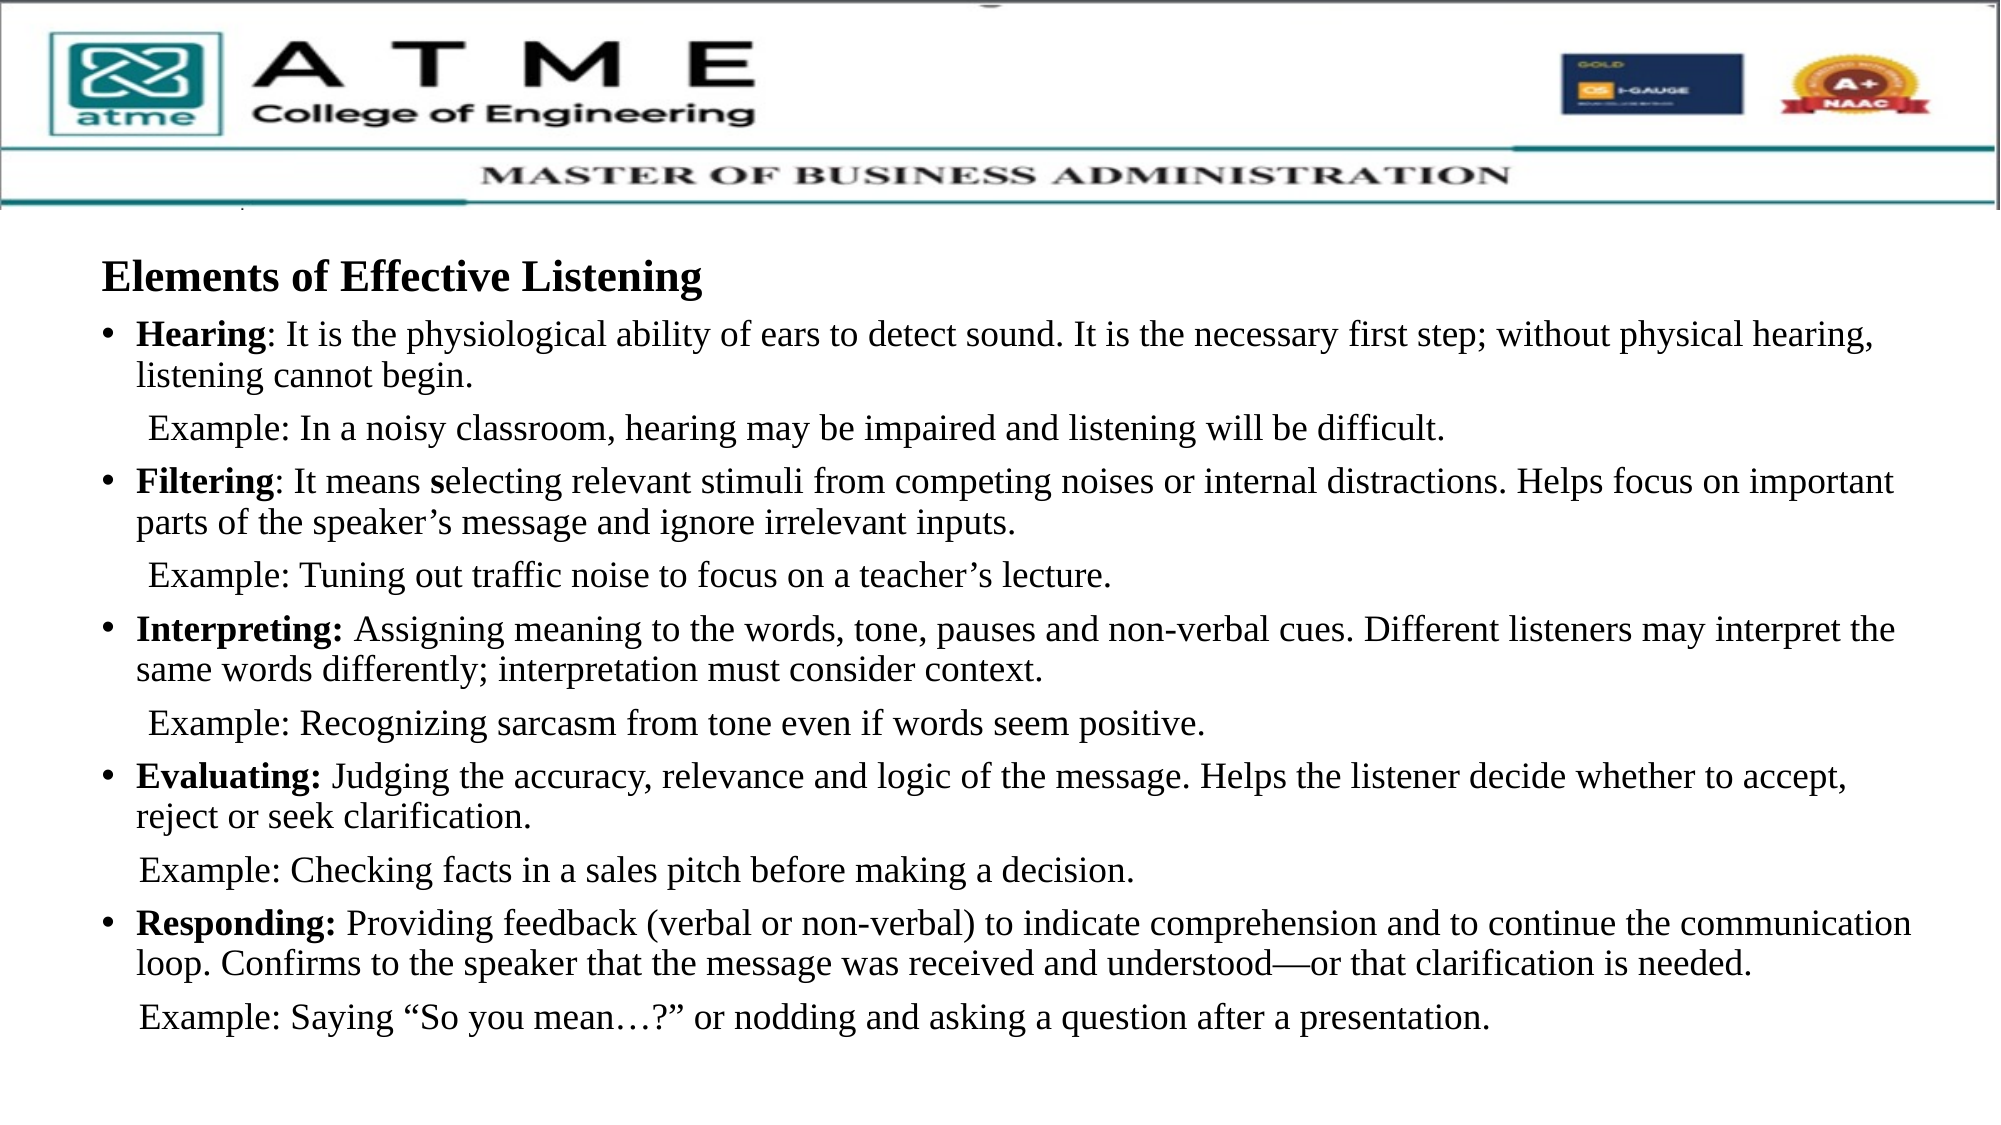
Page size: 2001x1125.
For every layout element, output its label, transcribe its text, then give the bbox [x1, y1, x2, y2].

list Elements of Effective Listening Hearing: It is the physiological ability of ears to detect sound. It is the necessary first step; without physical hearing, listening cannot begin. Example: In a noisy classroom, hearing may be impaired and listening will be difficult. Filtering: It means selecting relevant stimuli from competing noises or internal distractions. Helps focus on important parts of the speaker’s message and ignore irrelevant inputs. Example: Tuning out traffic noise to focus on a teacher’s lecture. Interpreting: Assigning meaning to the words, tone, pauses and non-verbal cues. Different listeners may interpret the same words differently; interpretation must consider context. Example: Recognizing sarcasm from tone even if words seem positive. Evaluating: Judging the accuracy, relevance and logic of the message. Helps the listener decide whether to accept, reject or seek clarification. Example: Checking facts in a sales pitch before making a decision. Responding: Providing feedback (verbal or non-verbal) to indicate comprehension and to continue the communication loop. Confirms to the speaker that the message was received and understood—or that clarification is needed. Example: Saying “So you mean…?” or nodding and asking a question after a presentation. [86, 245, 1940, 1079]
picture [0, 0, 2000, 210]
